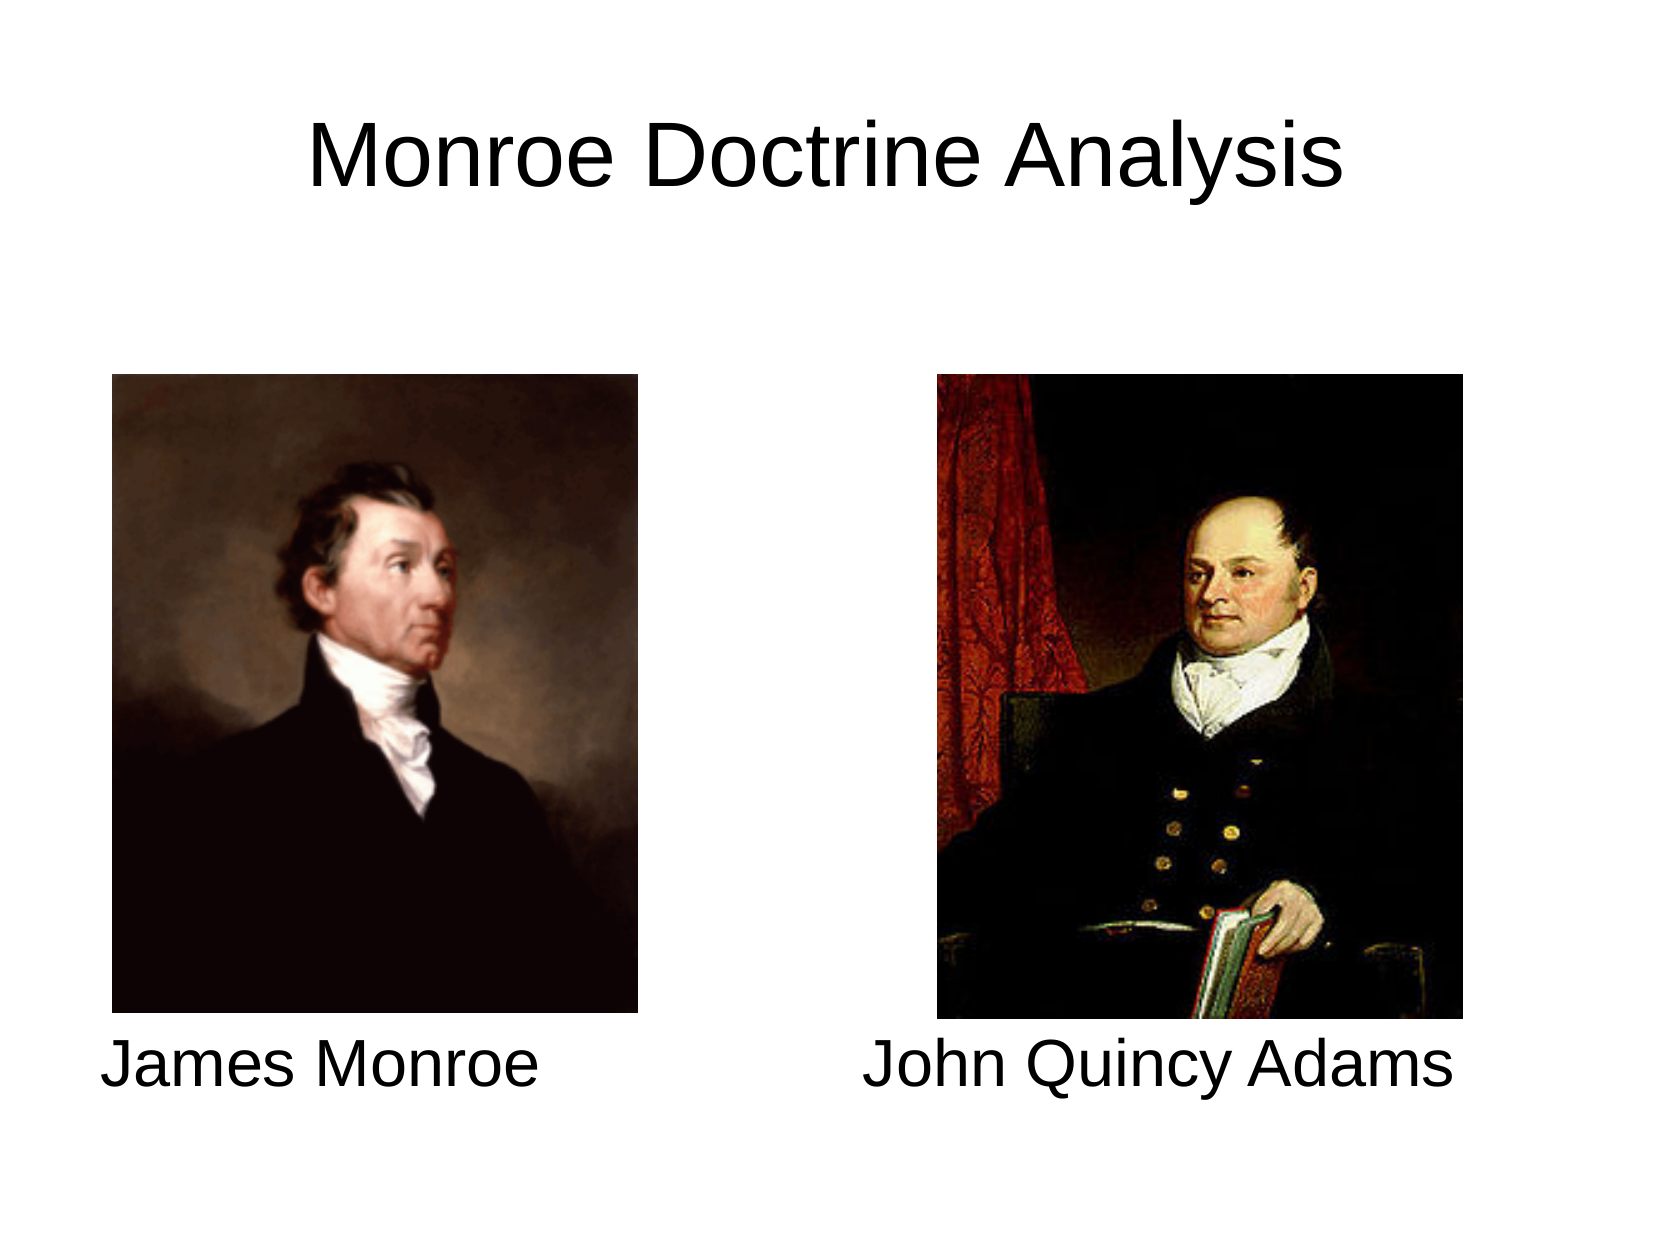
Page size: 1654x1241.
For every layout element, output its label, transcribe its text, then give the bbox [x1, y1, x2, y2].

title Monroe Doctrine Analysis [82, 49, 1571, 257]
list James Monroe [82, 290, 809, 1109]
list John Quincy Adams [845, 290, 1572, 1109]
picture [112, 374, 638, 1013]
picture [937, 374, 1463, 1019]
